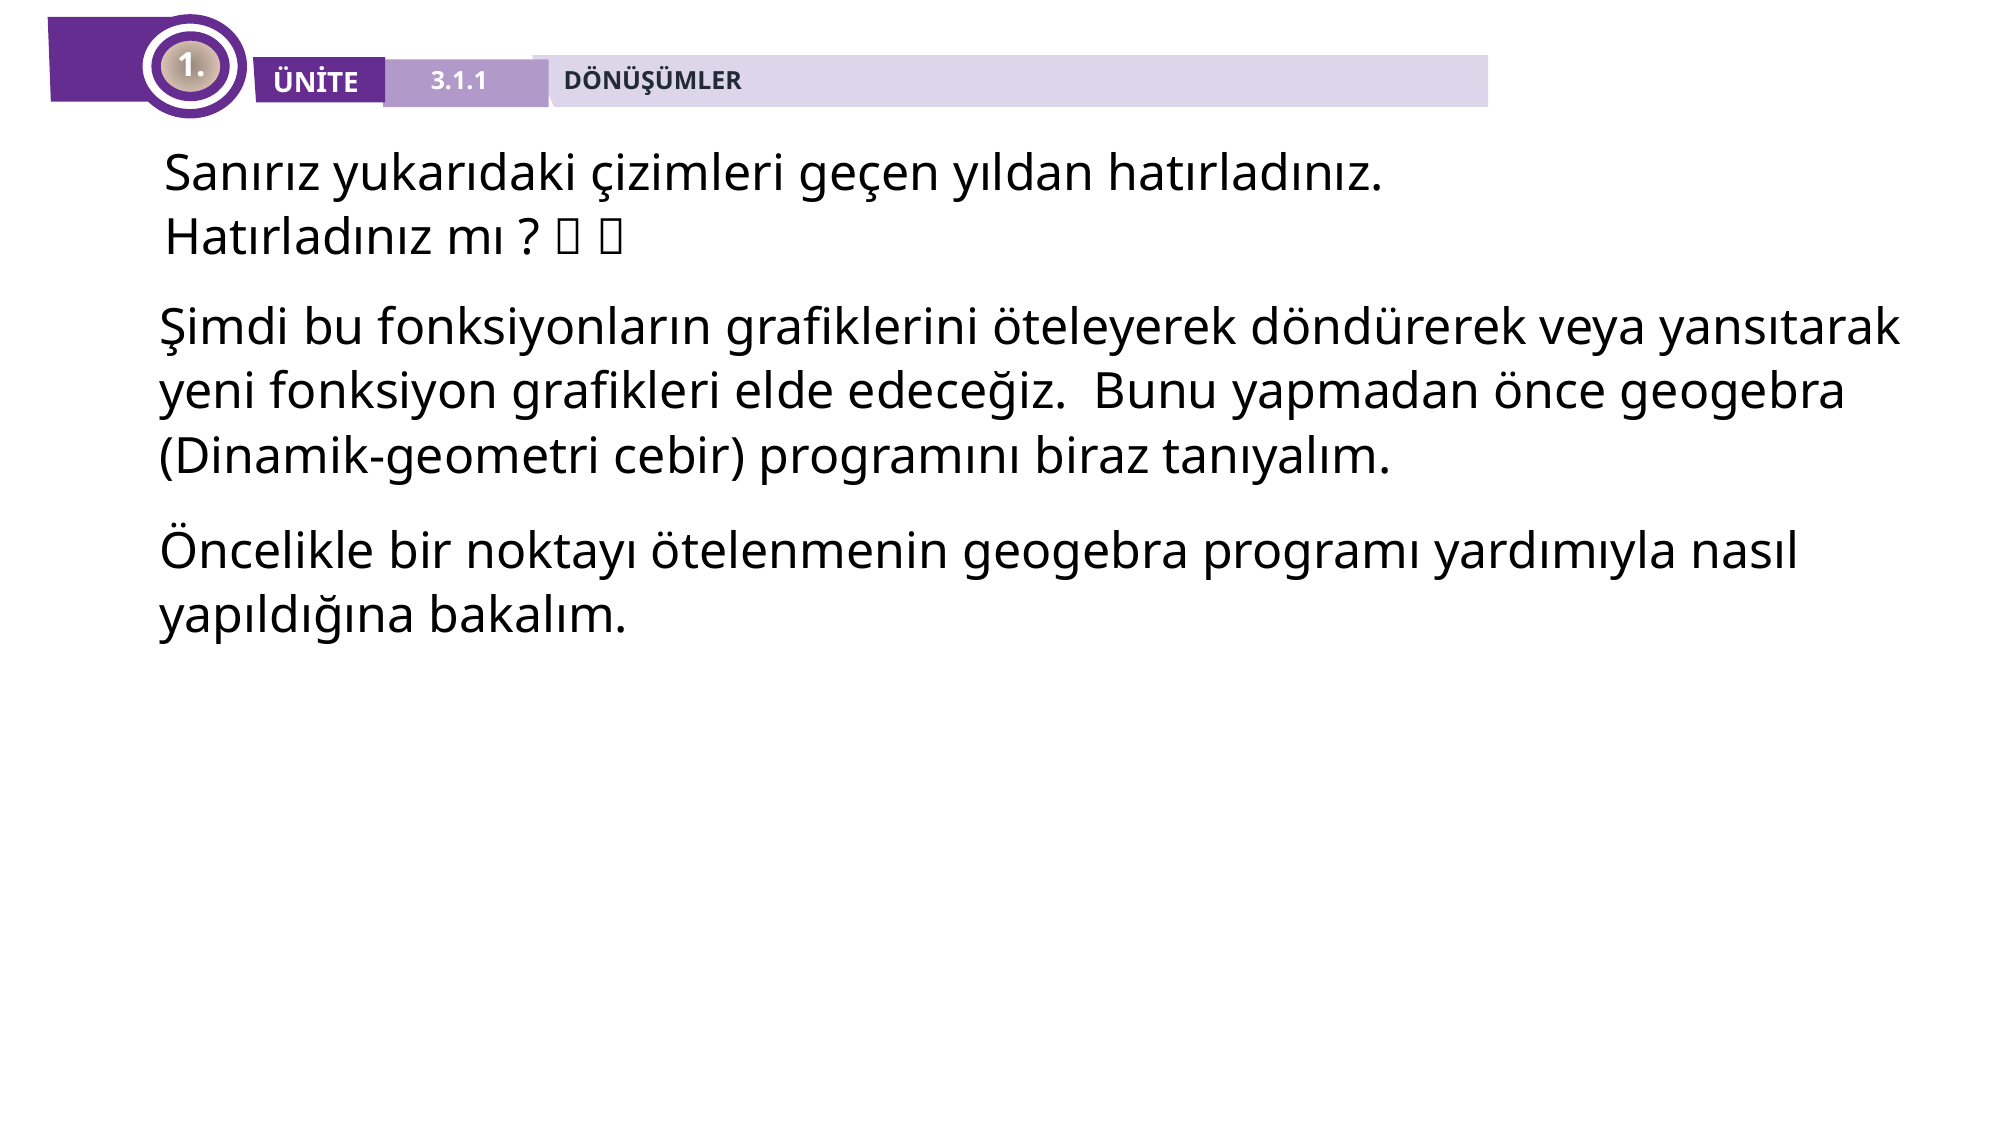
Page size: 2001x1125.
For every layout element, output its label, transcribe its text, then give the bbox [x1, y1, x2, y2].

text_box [47, 16, 1552, 114]
text_box Sanırız yukarıdaki çizimleri geçen yıldan hatırladınız. Hatırladınız mı ?   [149, 129, 1709, 273]
text_box Öncelikle bir noktayı ötelenmenin geogebra programı yardımıyla nasıl yapıldığına bakalım. [144, 507, 1951, 651]
text_box Şimdi bu fonksiyonların grafiklerini öteleyerek döndürerek veya yansıtarak yeni fonksiyon grafikleri elde edeceğiz. Bunu yapmadan önce geogebra (Dinamik-geometri cebir) programını biraz tanıyalım. [144, 283, 1956, 555]
